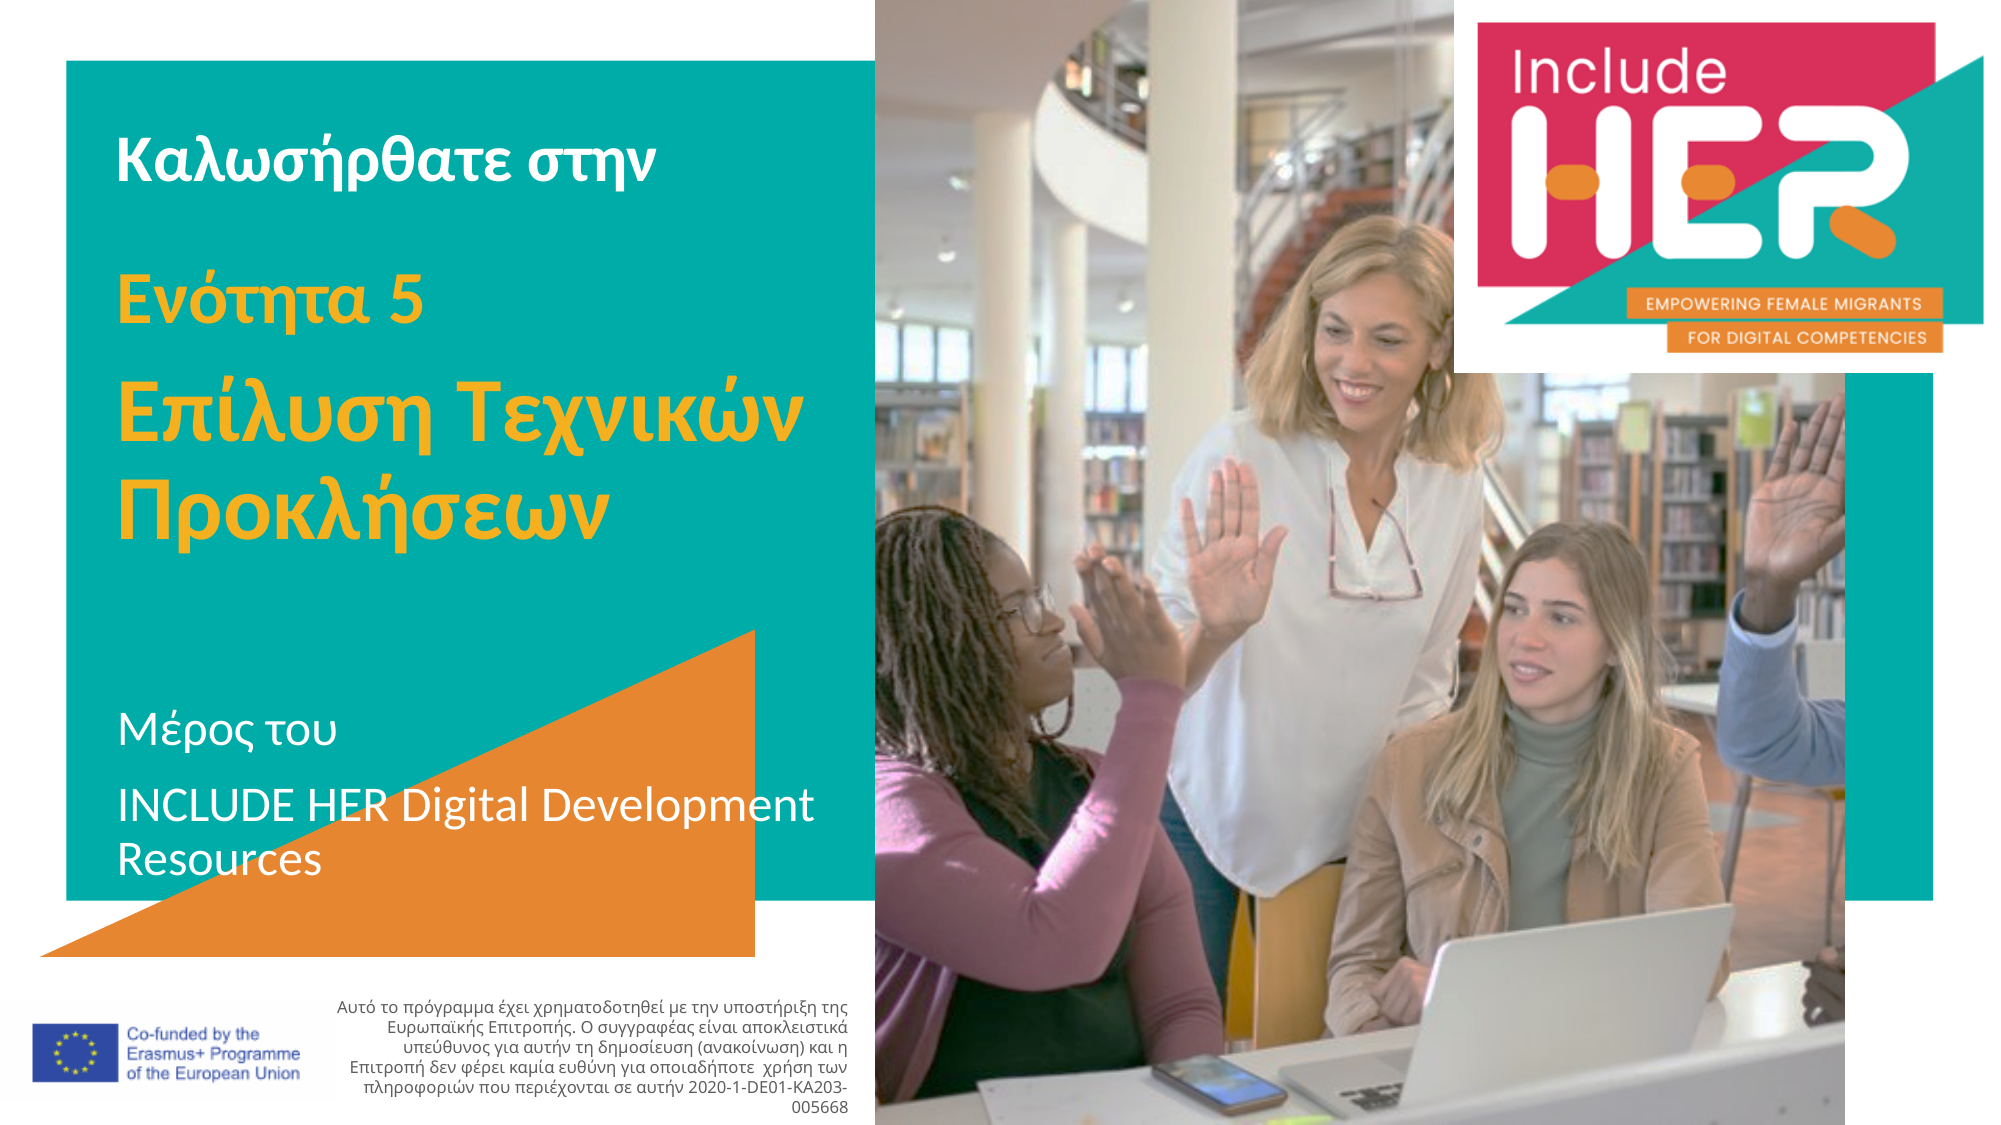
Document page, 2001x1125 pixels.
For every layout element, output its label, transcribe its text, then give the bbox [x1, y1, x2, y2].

text_box Αυτό το πρόγραμμα έχει χρηματοδοτηθεί με την υποστήριξη της Ευρωπαϊκής Επιτροπής. Ο συγγραφέας είναι αποκλειστικά υπεύθυνος για αυτήν τη δημοσίευση (ανακοίνωση) και η Επιτροπή δεν φέρει καμία ευθύνη για οποιαδήποτε χρήση των πληροφοριών που περιέχονται σε αυτήν 2020-1-DE01-KA203-005668 [317, 989, 864, 1124]
picture [875, 0, 2000, 1125]
text_box Καλωσήρθατε στην [102, 116, 852, 231]
text_box Ενότητα 5 Επίλυση Τεχνικών Προκλήσεων Μέρος του INCLUDE HER Digital Development Resources [102, 251, 863, 659]
picture [0, 980, 336, 1106]
